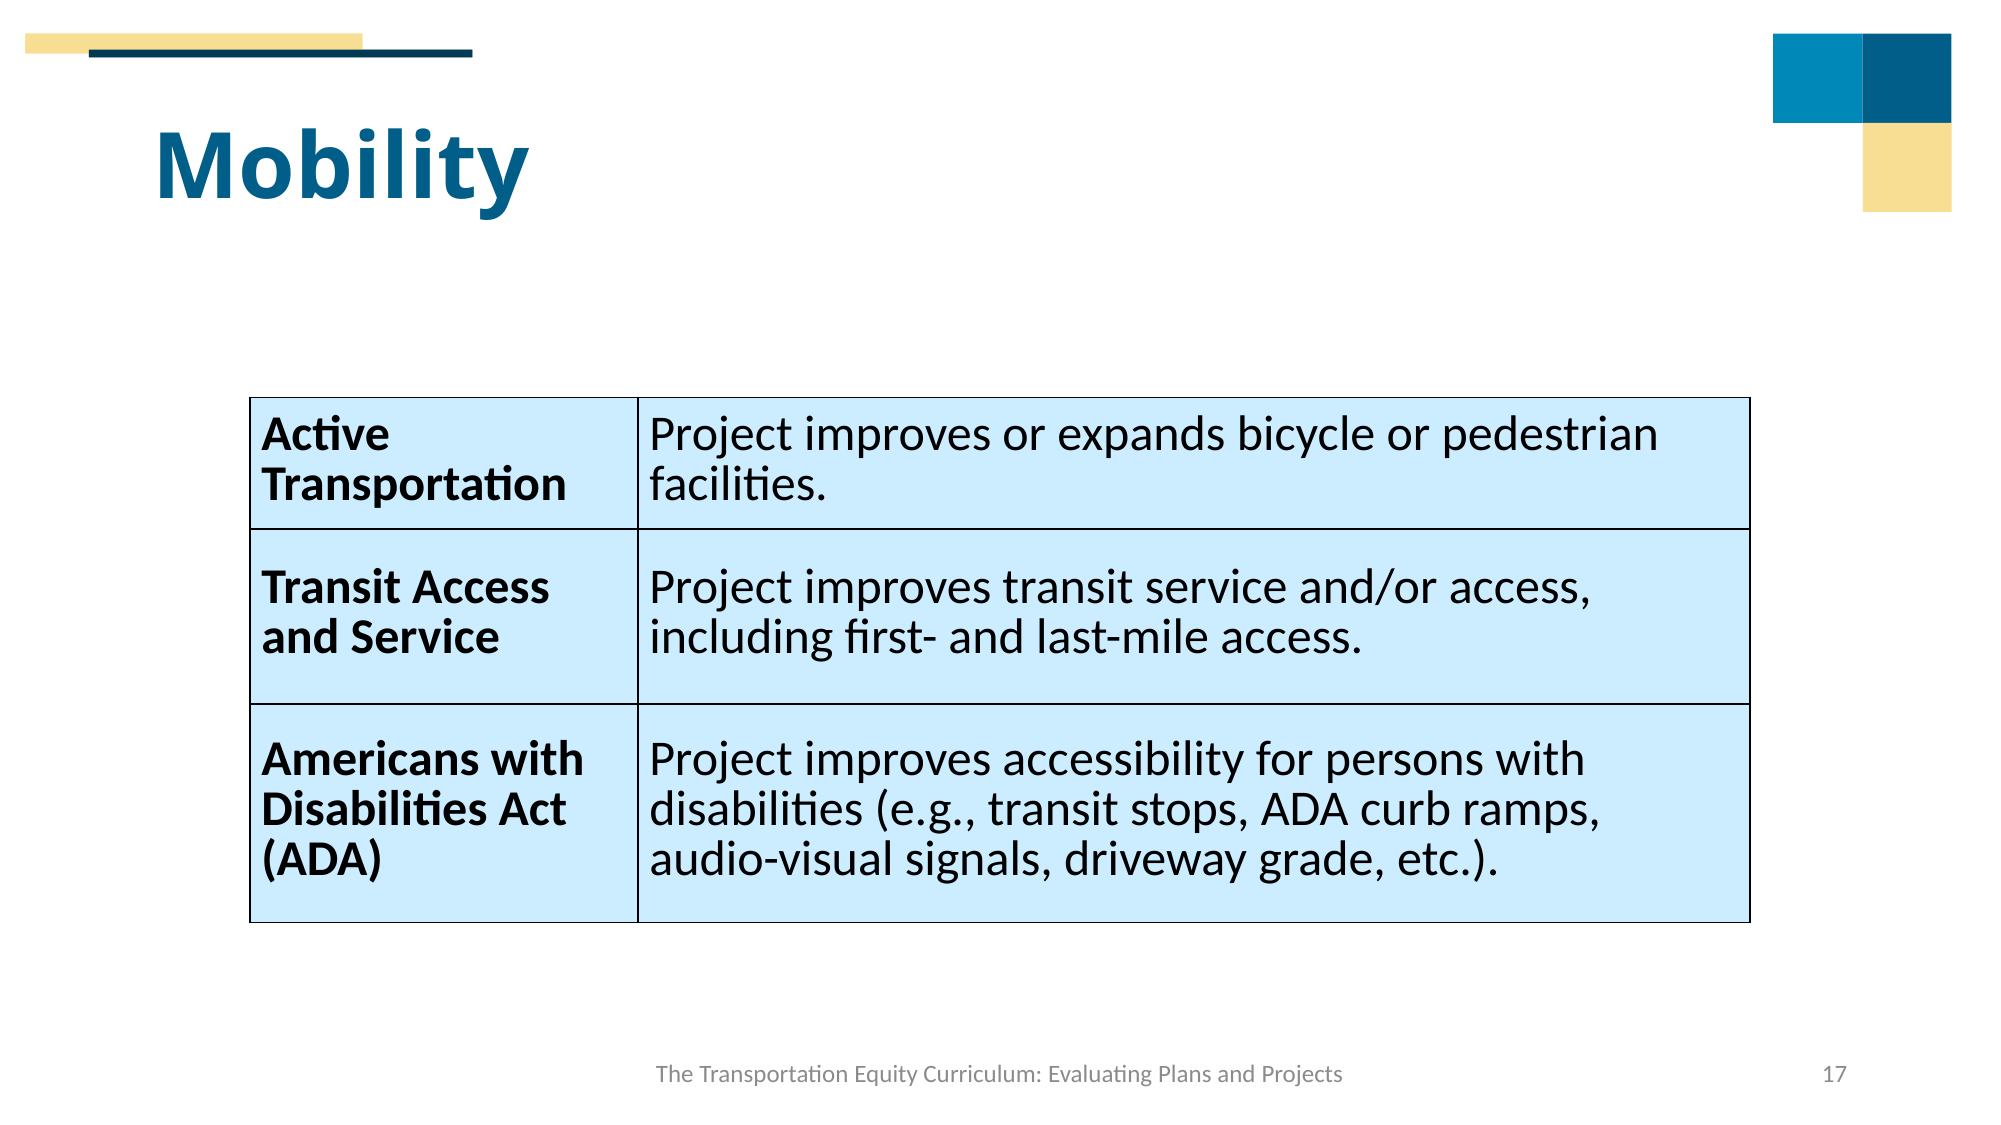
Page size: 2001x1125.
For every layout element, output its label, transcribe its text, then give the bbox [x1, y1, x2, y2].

table_cell Project improves transit service and/or access, including first- and last-mile access. [639, 530, 1749, 703]
table_header Active Transportation [251, 398, 637, 528]
table_header Project improves or expands bicycle or pedestrian facilities. [639, 398, 1749, 528]
table_cell Project improves accessibility for persons with disabilities (e.g., transit stops, ADA curb ramps, audio-visual signals, driveway grade, etc.). [639, 705, 1749, 922]
slide_number 17 [1412, 1042, 1863, 1103]
table_cell Transit Access and Service [251, 530, 637, 703]
title Mobility [137, 59, 1863, 278]
table_cell Americans with Disabilities Act (ADA) [251, 705, 637, 922]
footer The Transportation Equity Curriculum: Evaluating Plans and Projects [638, 1042, 1362, 1103]
